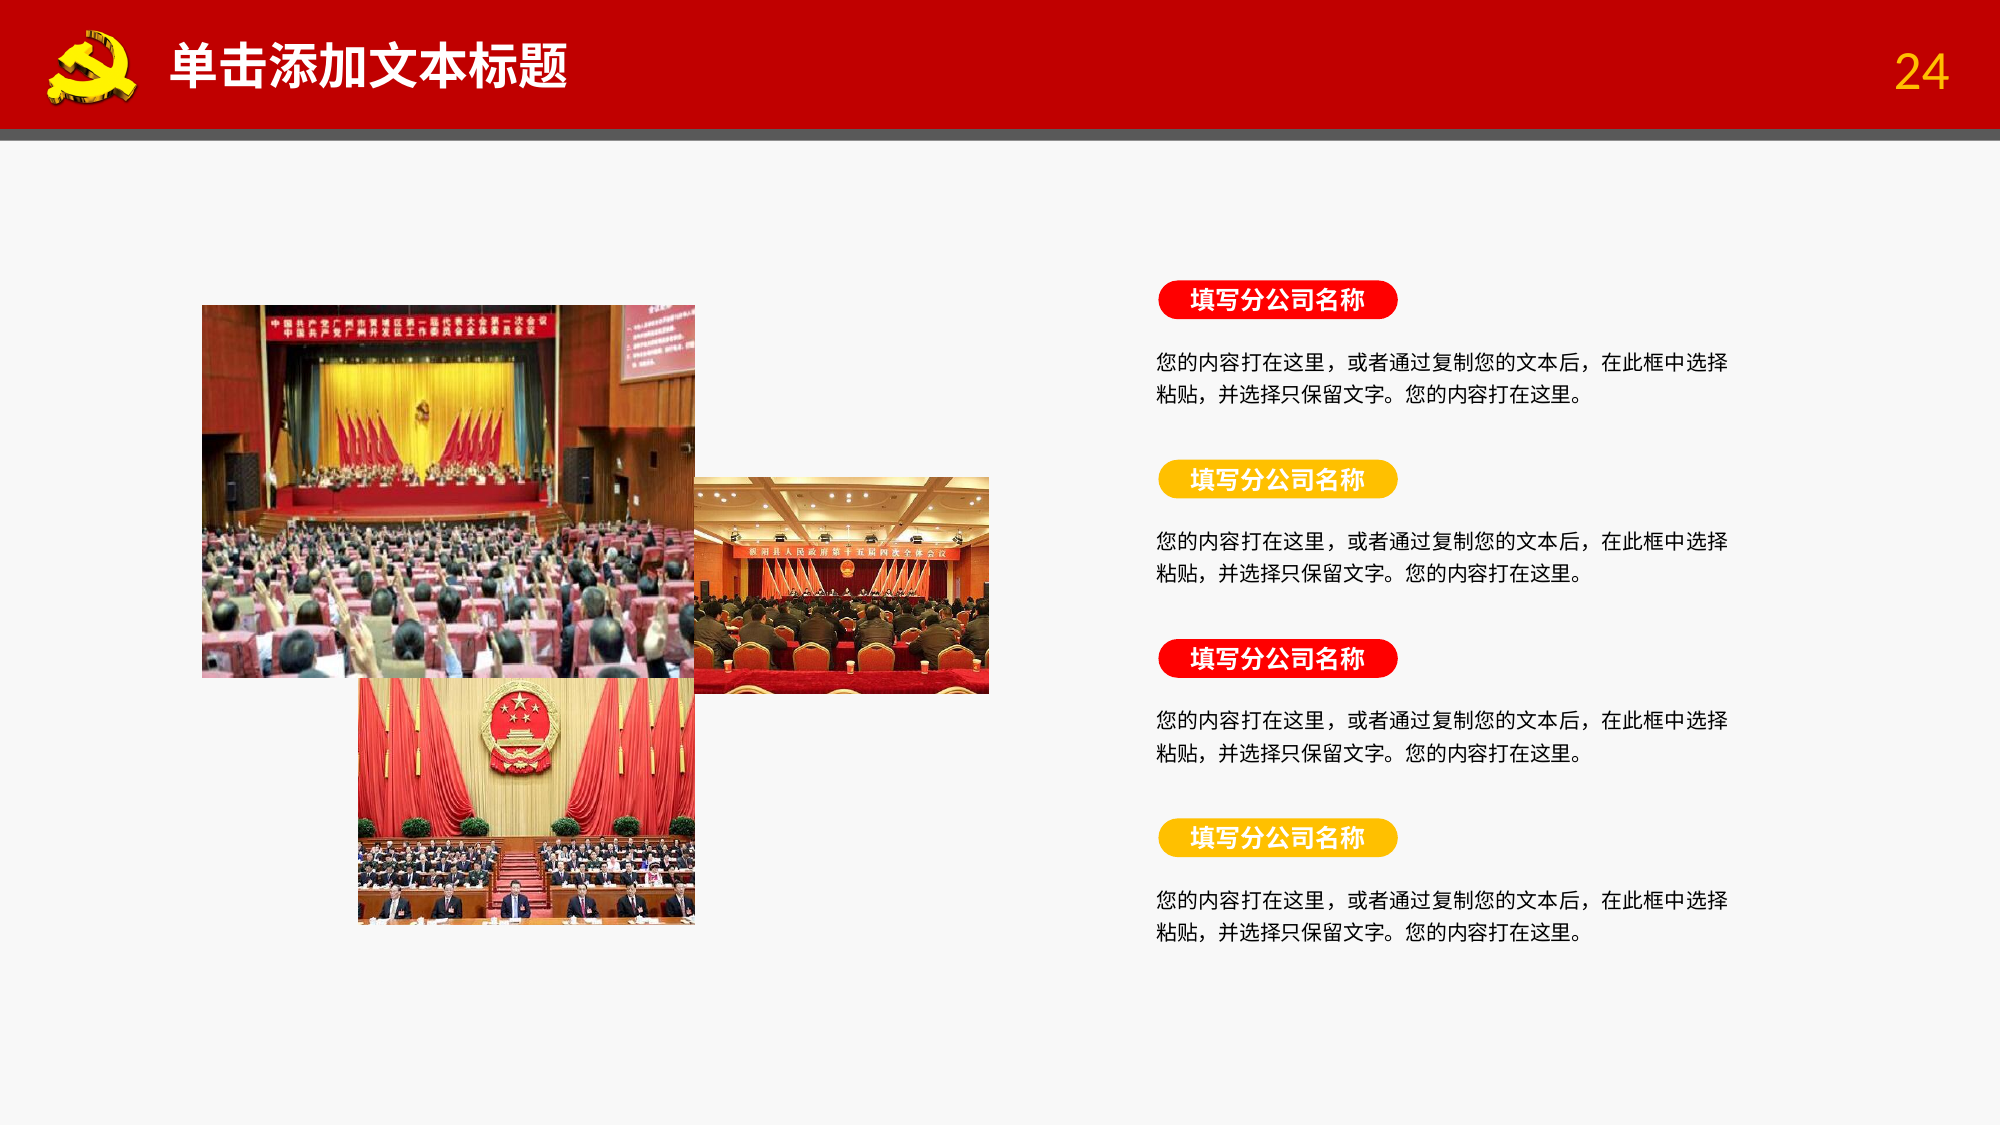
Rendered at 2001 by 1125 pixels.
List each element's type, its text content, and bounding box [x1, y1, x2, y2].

text_box [0, 2, 2000, 130]
text_box 填写分公司名称 [1157, 458, 1399, 500]
text_box [0, 142, 2000, 1125]
text_box 填写分公司名称 [1157, 279, 1399, 321]
text_box 您的内容打在这里，或者通过复制您的文本后，在此框中选择粘贴，并选择只保留文字。您的内容打在这里。 [1142, 334, 1742, 414]
text_box 填写分公司名称 [1157, 817, 1399, 859]
text_box [0, 130, 2000, 142]
text_box 您的内容打在这里，或者通过复制您的文本后，在此框中选择粘贴，并选择只保留文字。您的内容打在这里。 [1142, 514, 1742, 593]
text_box 您的内容打在这里，或者通过复制您的文本后，在此框中选择粘贴，并选择只保留文字。您的内容打在这里。 [1142, 872, 1742, 952]
text_box 单击添加文本标题 [153, 27, 584, 102]
text_box 您的内容打在这里，或者通过复制您的文本后，在此框中选择粘贴，并选择只保留文字。您的内容打在这里。 [1142, 693, 1742, 773]
text_box 填写分公司名称 [1157, 638, 1399, 679]
picture [39, 23, 144, 112]
text_box [1886, 37, 1958, 98]
picture [202, 305, 990, 925]
